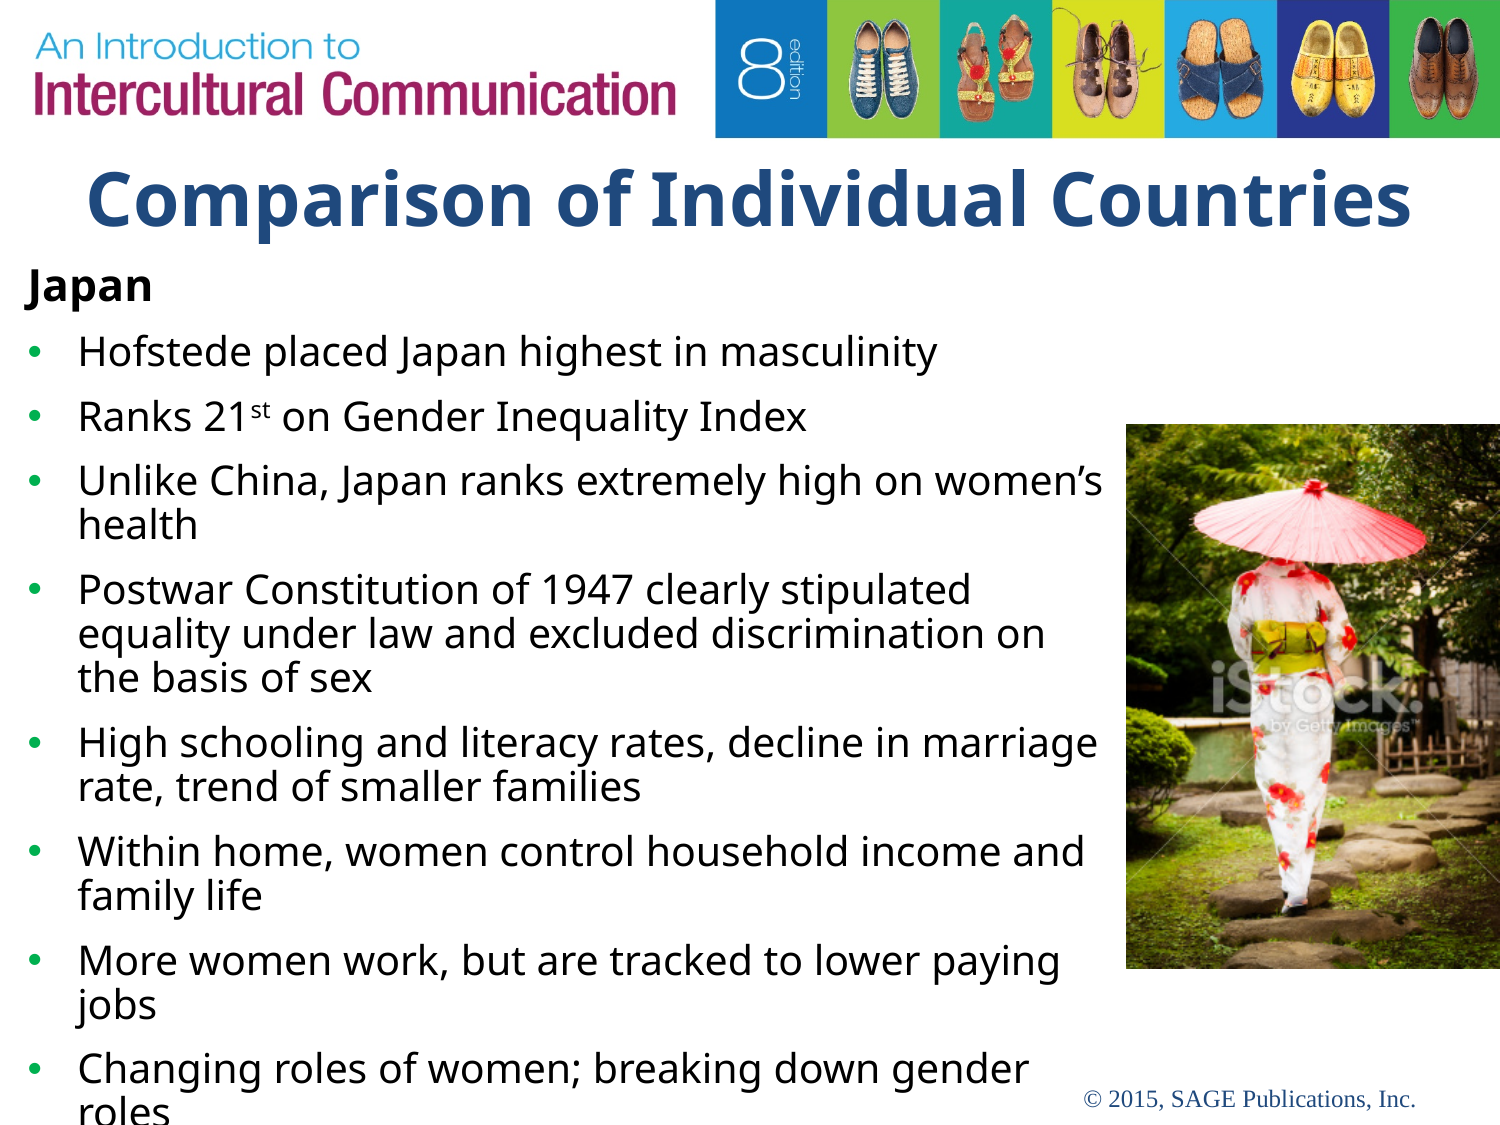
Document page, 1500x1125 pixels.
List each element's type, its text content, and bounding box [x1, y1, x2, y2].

picture [0, 0, 1500, 154]
title Comparison of Individual Countries [0, 154, 1500, 238]
text_box © 2015, SAGE Publications, Inc. [1012, 1067, 1488, 1125]
list Japan Hofstede placed Japan highest in masculinity Ranks 21st on Gender Inequality Index Unlike China, Japan ranks extremely high on women’s health Postwar Constitution of 1947 clearly stipulated equality under law and excluded discrimination on the basis of sex High schooling and literacy rates, decline in marriage rate, trend of smaller families Within home, women control household income and family life More women work, but are tracked to lower paying jobs Changing roles of women; breaking down gender roles [12, 249, 1125, 1125]
picture [0, 238, 1500, 1125]
